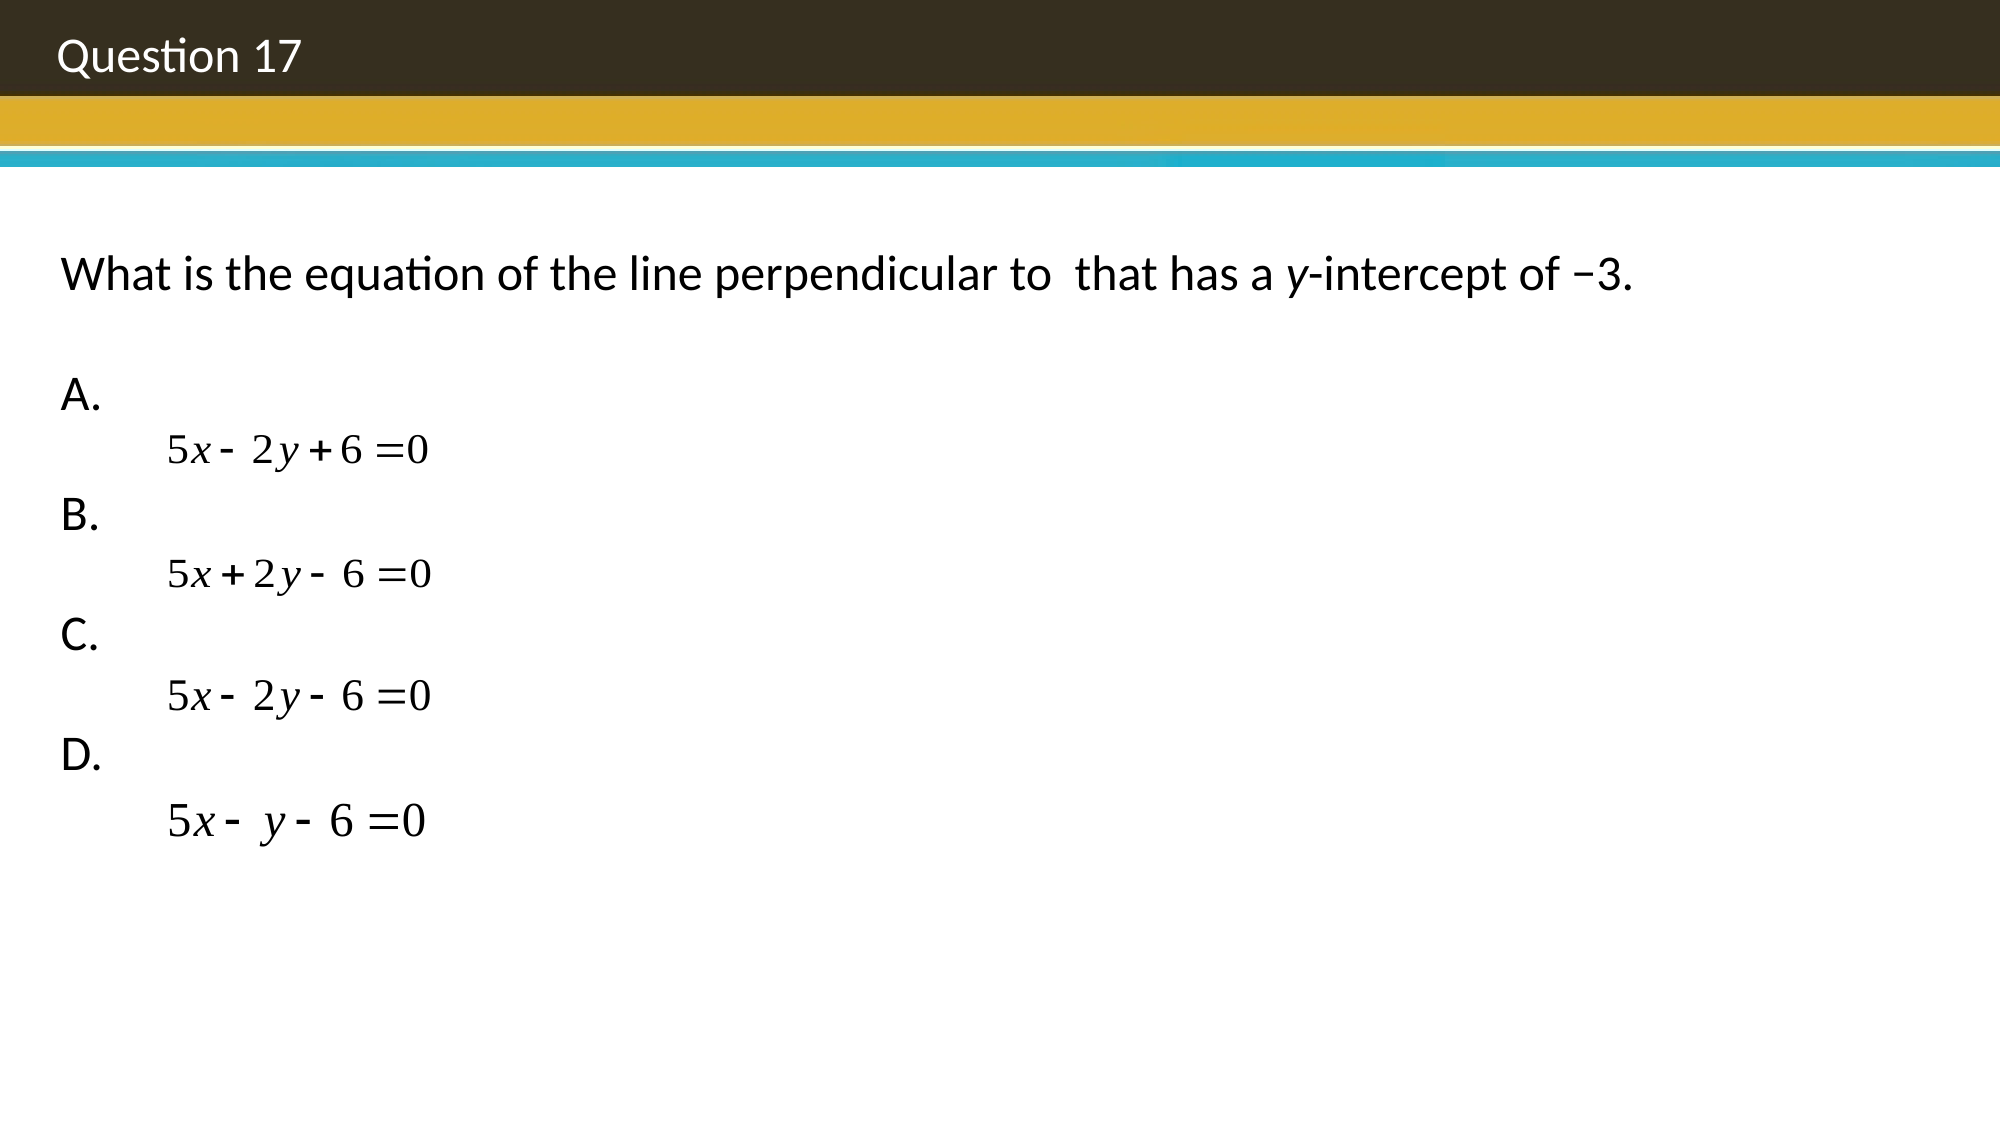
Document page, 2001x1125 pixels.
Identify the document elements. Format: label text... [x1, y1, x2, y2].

picture [0, 0, 2000, 167]
text_box Question 17 [41, 14, 318, 90]
picture [161, 791, 434, 857]
picture [161, 548, 438, 605]
picture [161, 424, 435, 482]
picture [161, 669, 438, 730]
